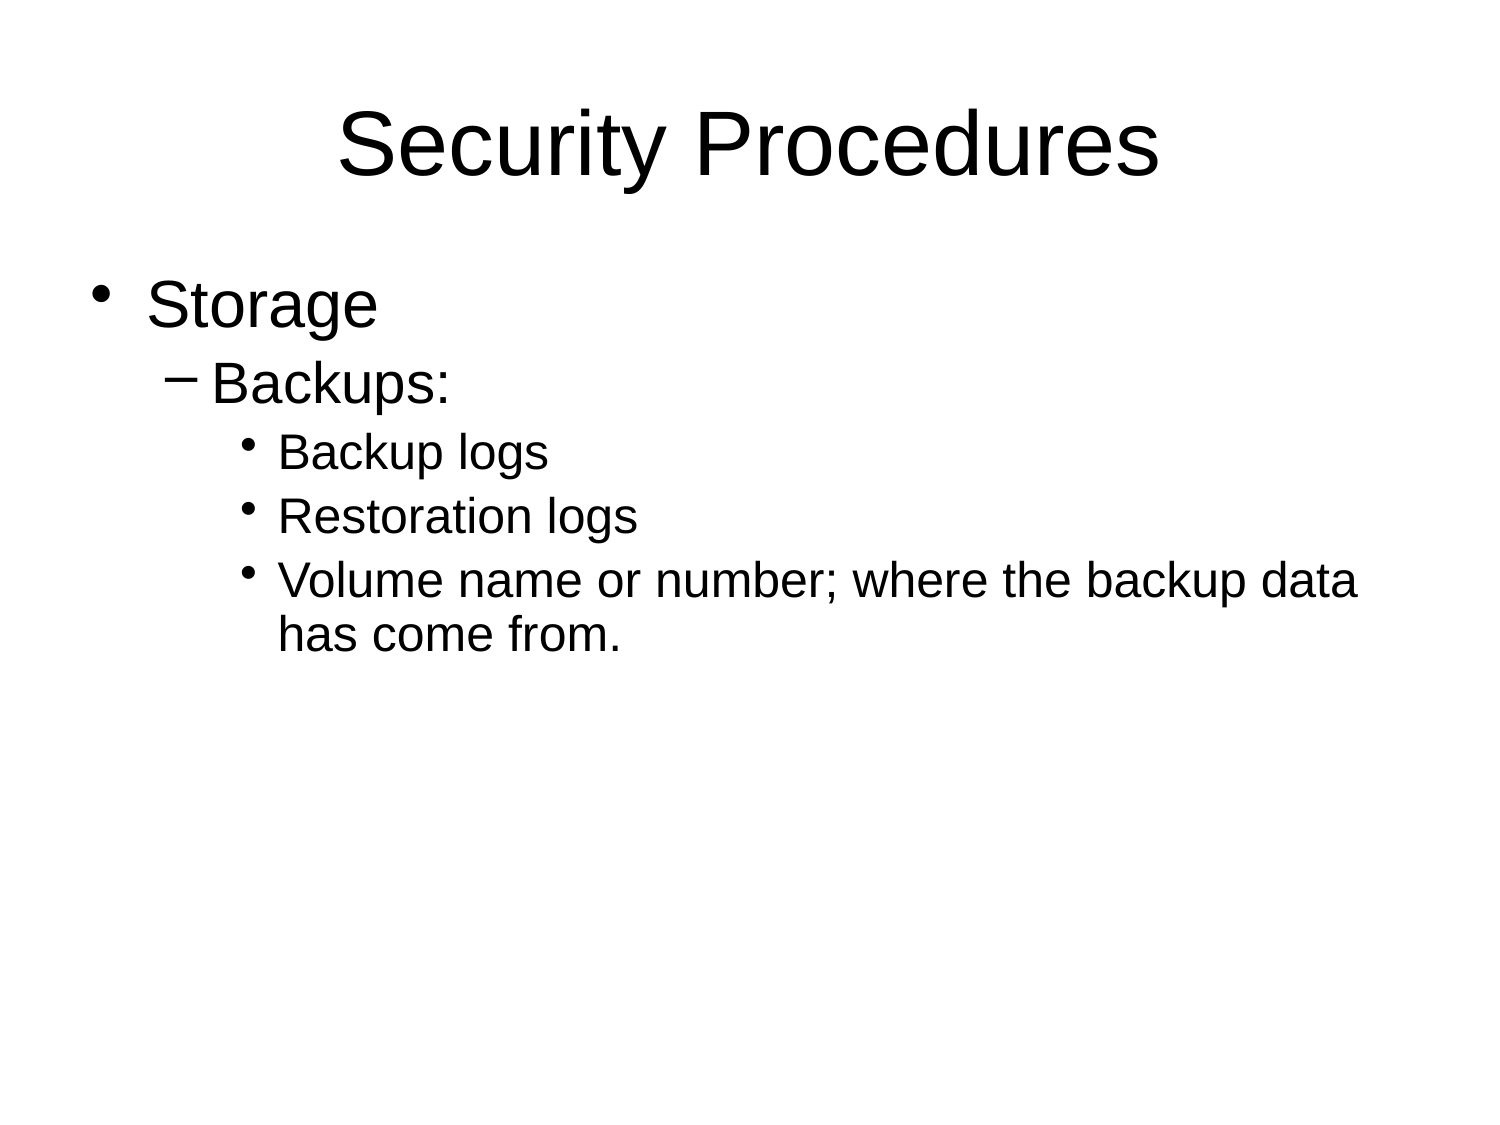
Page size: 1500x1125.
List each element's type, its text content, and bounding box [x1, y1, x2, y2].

list Storage Backups: Backup logs Restoration logs Volume name or number; where the backup data has come from. [74, 262, 1426, 1006]
title Security Procedures [74, 44, 1426, 233]
